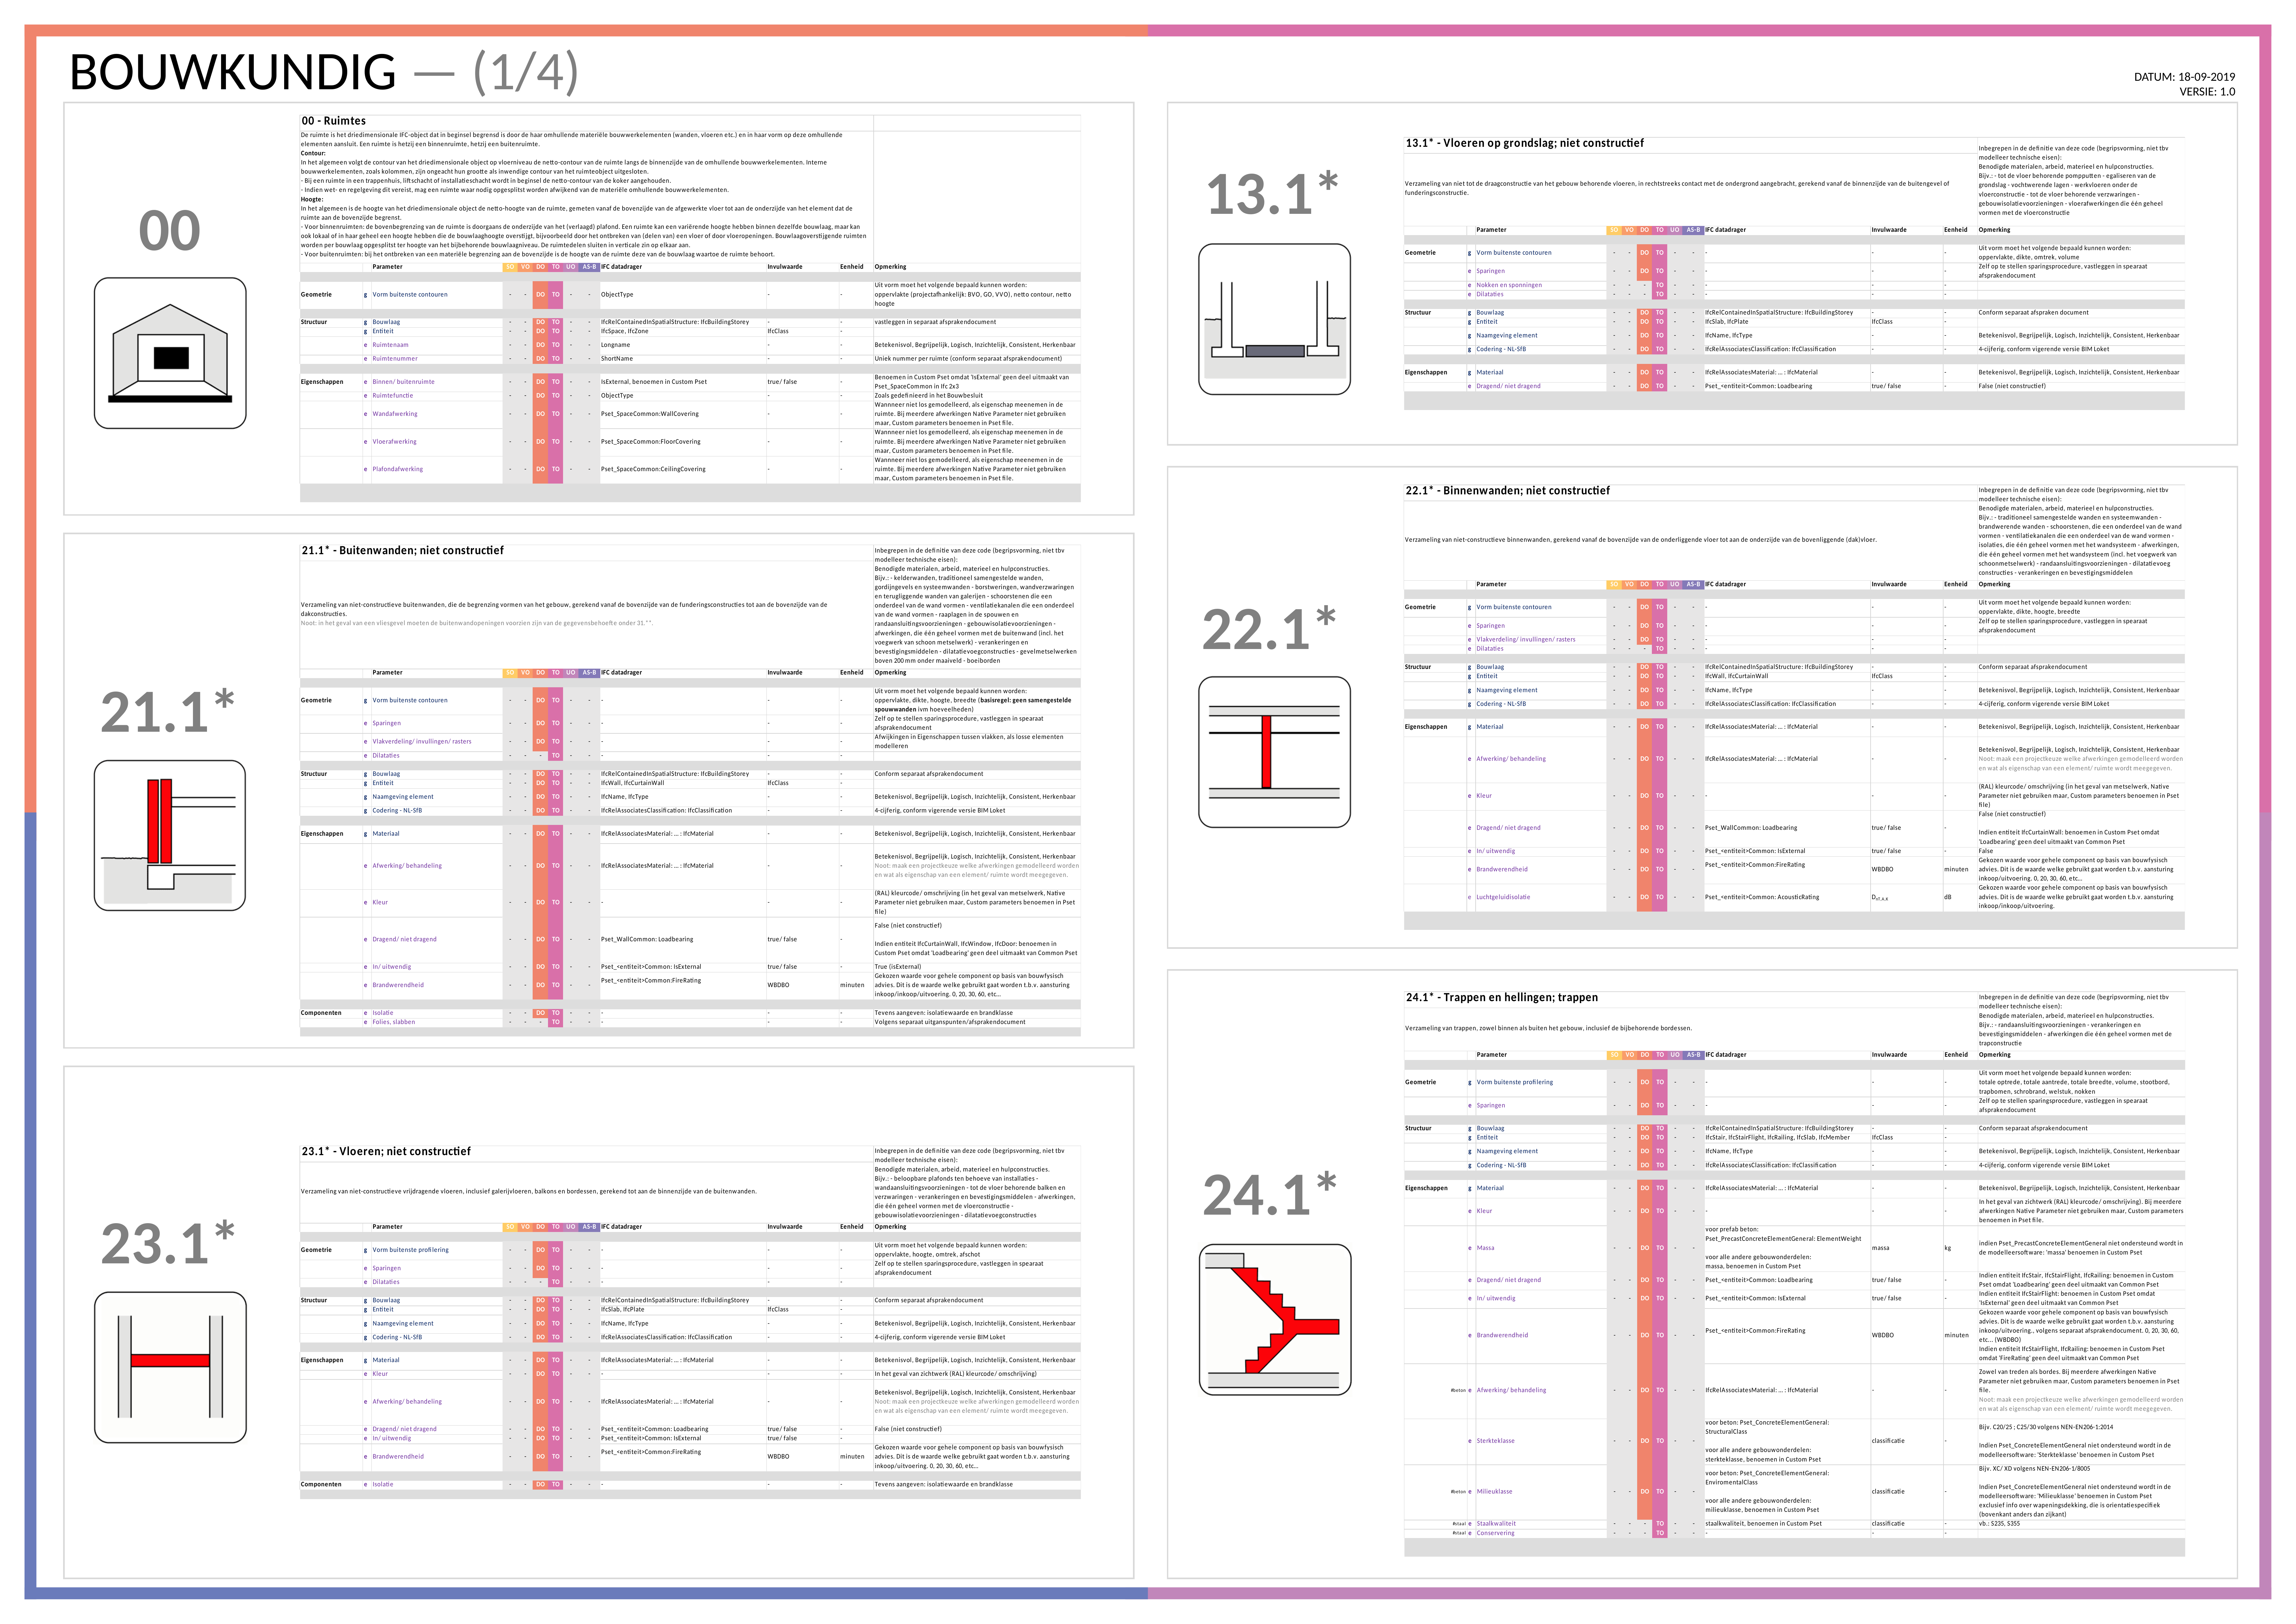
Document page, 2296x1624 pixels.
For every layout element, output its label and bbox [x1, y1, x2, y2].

text_box [1403, 485, 2185, 931]
text_box [93, 668, 247, 913]
text_box [1404, 991, 2186, 1557]
text_box [93, 1200, 248, 1445]
text_box [300, 544, 1082, 1037]
text_box [1194, 586, 1352, 829]
text_box [1403, 137, 2185, 410]
text_box [1195, 1152, 1352, 1397]
text_box [24, 24, 2271, 1599]
text_box [300, 115, 1082, 503]
text_box [300, 1145, 1082, 1499]
text_box [1197, 151, 1352, 397]
text_box [93, 187, 247, 431]
